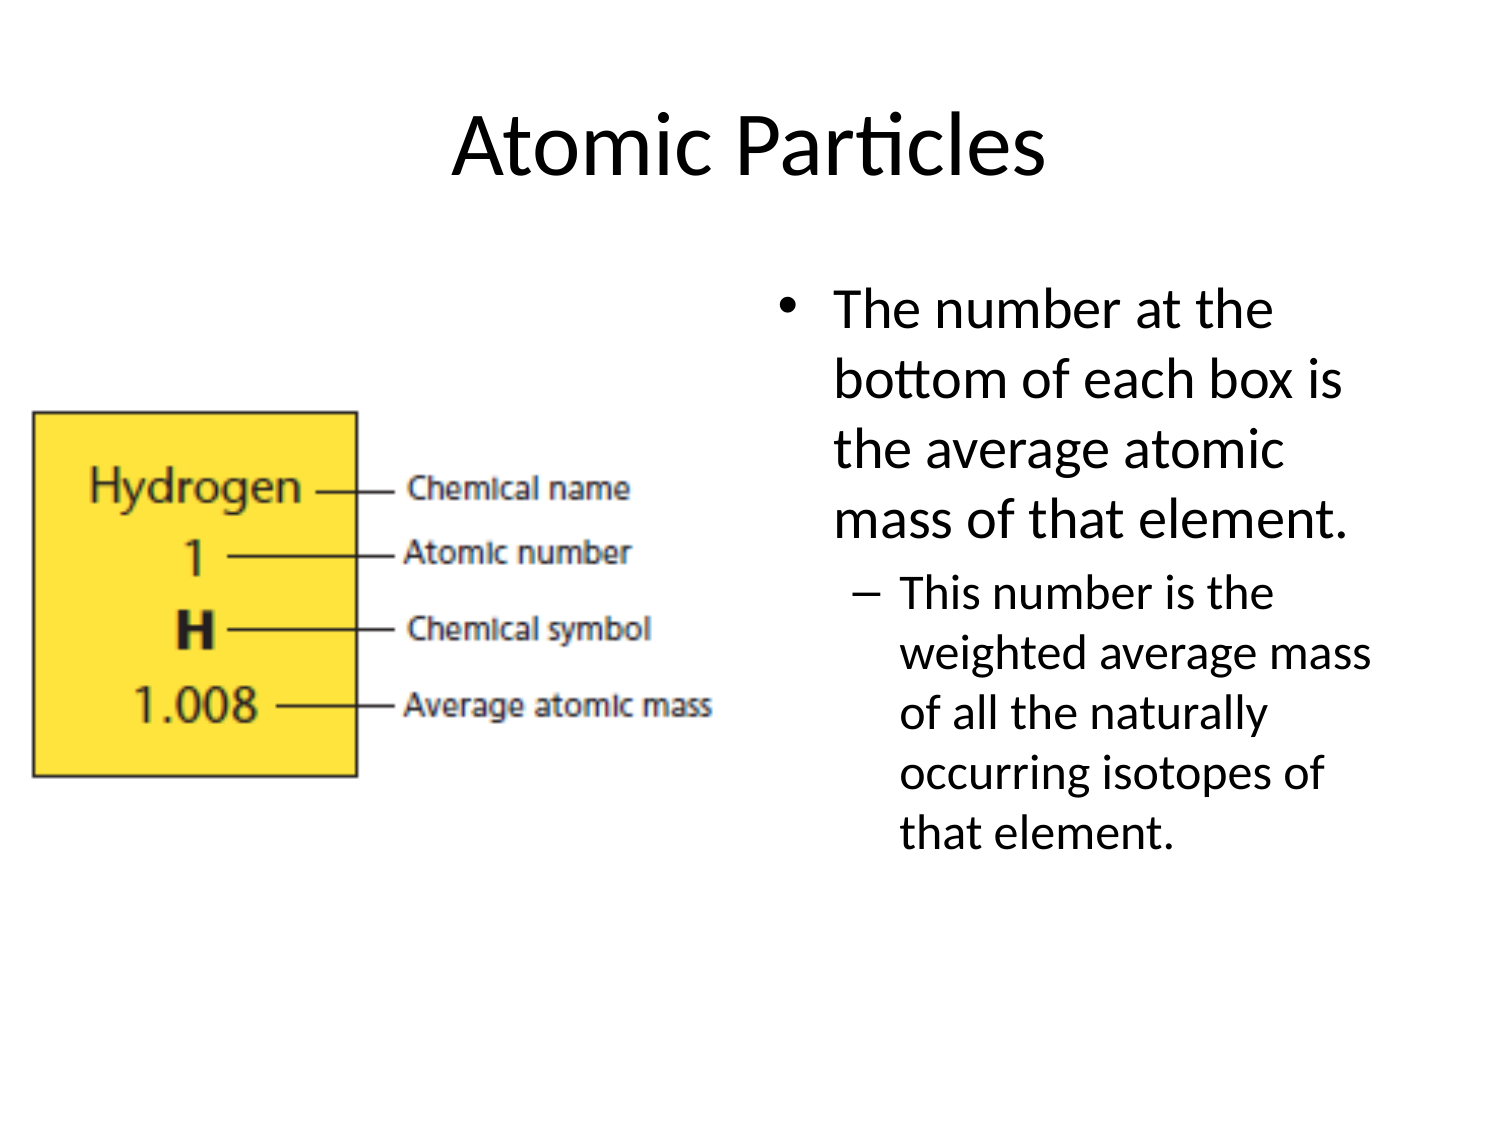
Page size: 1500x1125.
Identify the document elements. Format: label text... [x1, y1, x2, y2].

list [24, 403, 726, 788]
list The number at the bottom of each box is the average atomic mass of that element. This number is the weighted average mass of all the naturally occurring isotopes of that element. [762, 262, 1425, 1005]
title Atomic Particles [75, 45, 1425, 233]
